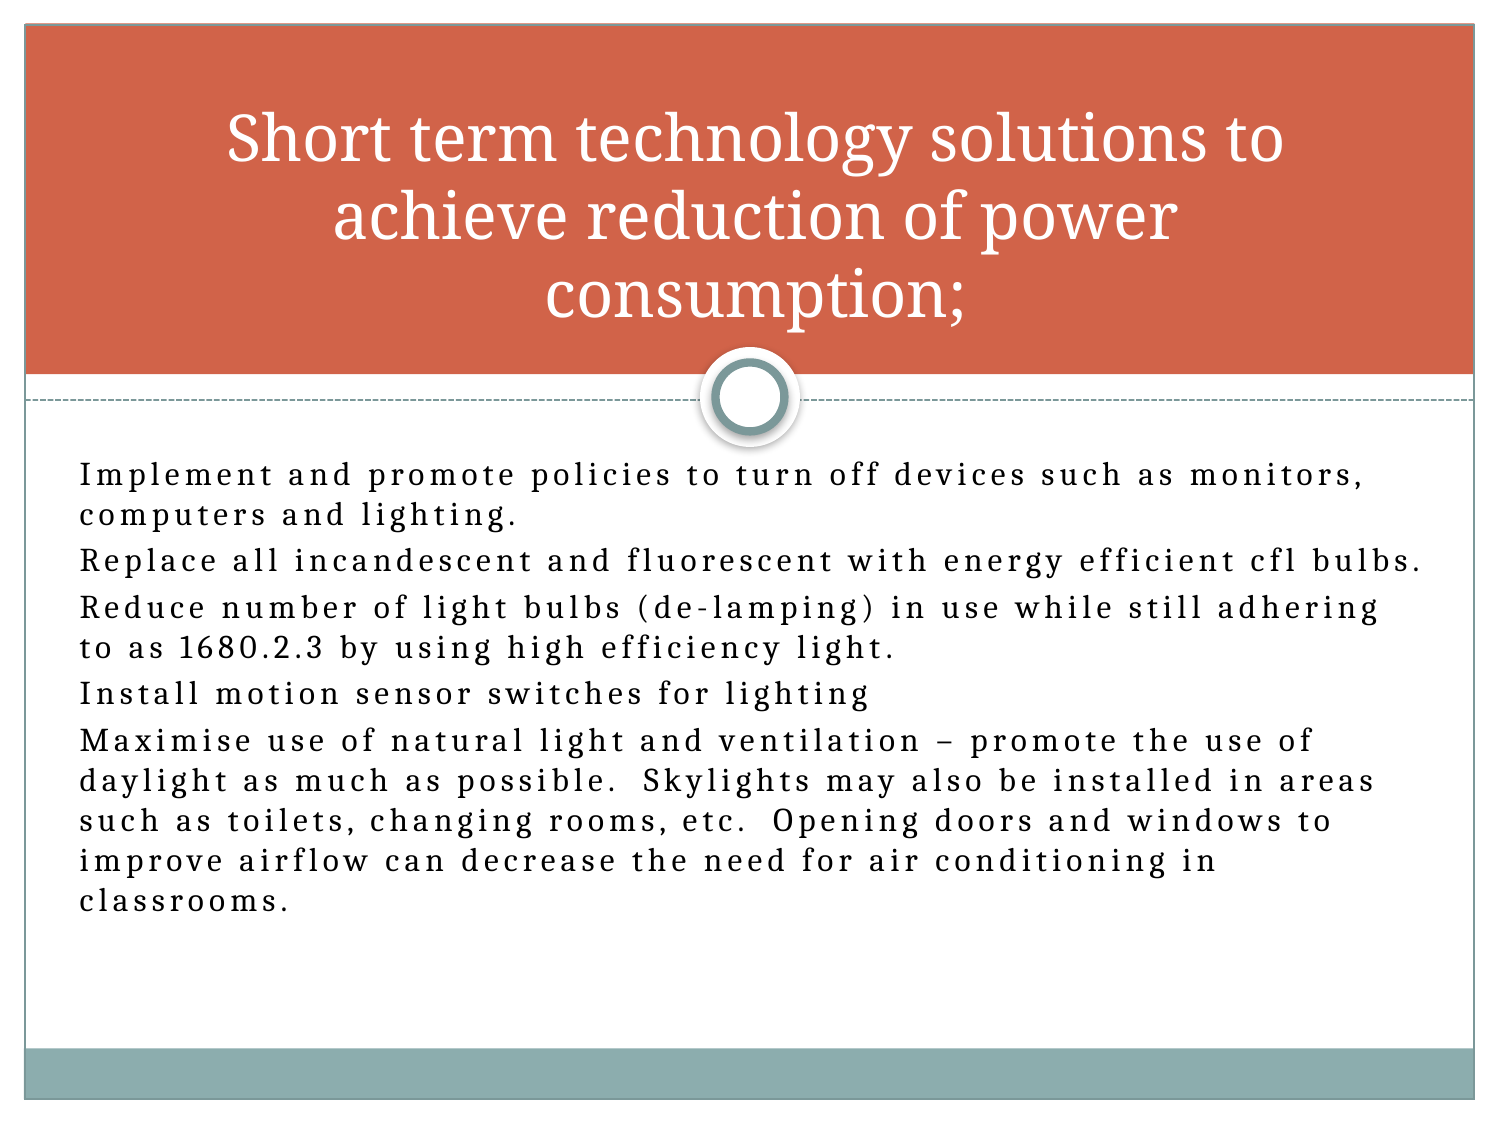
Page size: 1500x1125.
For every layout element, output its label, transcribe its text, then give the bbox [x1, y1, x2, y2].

title Short term technology solutions to achieve reduction of power consumption; [118, 87, 1394, 338]
list Implement and promote policies to turn off devices such as monitors, computers and lighting. Replace all incandescent and fluorescent with energy efficient cfl bulbs. Reduce number of light bulbs (de-lamping) in use while still adhering to as 1680.2.3 by using high efficiency light. Install motion sensor switches for lighting Maximise use of natural light and ventilation – promote the use of daylight as much as possible. Skylights may also be installed in areas such as toilets, changing rooms, etc. Opening doors and windows to improve airflow can decrease the need for air conditioning in classrooms. [64, 444, 1447, 1012]
